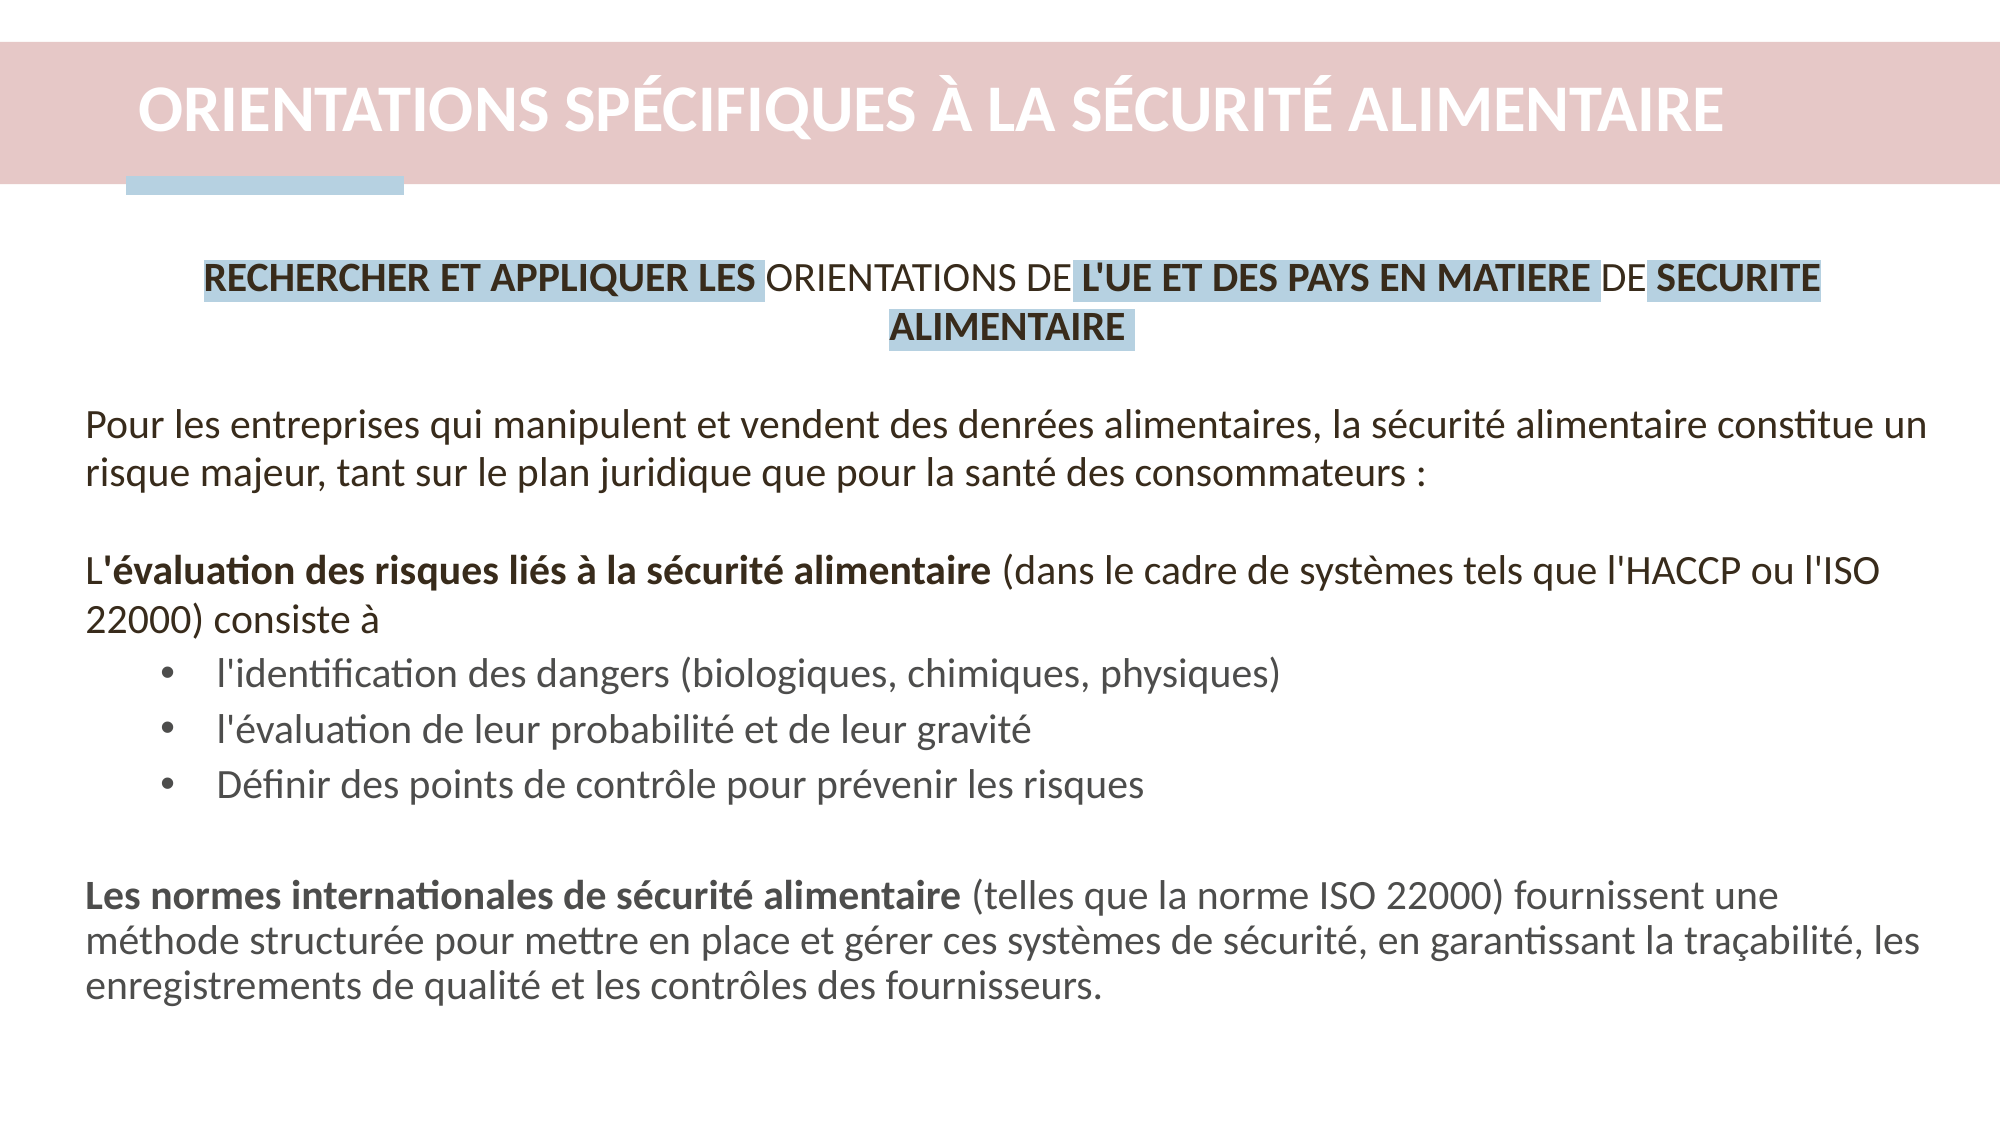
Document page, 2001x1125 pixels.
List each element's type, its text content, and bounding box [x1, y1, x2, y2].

list RECHERCHER ET APPLIQUER LES ORIENTATIONS DE L'UE ET DES PAYS EN MATIERE DE SECURITE ALIMENTAIRE Pour les entreprises qui manipulent et vendent des denrées alimentaires, la sécurité alimentaire constitue un risque majeur, tant sur le plan juridique que pour la santé des consommateurs : L'évaluation des risques liés à la sécurité alimentaire (dans le cadre de systèmes tels que l'HACCP ou l'ISO 22000) consiste à l'identification des dangers (biologiques, chimiques, physiques) l'évaluation de leur probabilité et de leur gravité Définir des points de contrôle pour prévenir les risques Les normes internationales de sécurité alimentaire (telles que la norme ISO 22000) fournissent une méthode structurée pour mettre en place et gérer ces systèmes de sécurité, en garantissant la traçabilité, les enregistrements de qualité et les contrôles des fournisseurs. [70, 243, 1955, 1020]
list ORIENTATIONS SPÉCIFIQUES À LA SÉCURITÉ ALIMENTAIRE [123, 51, 1913, 170]
